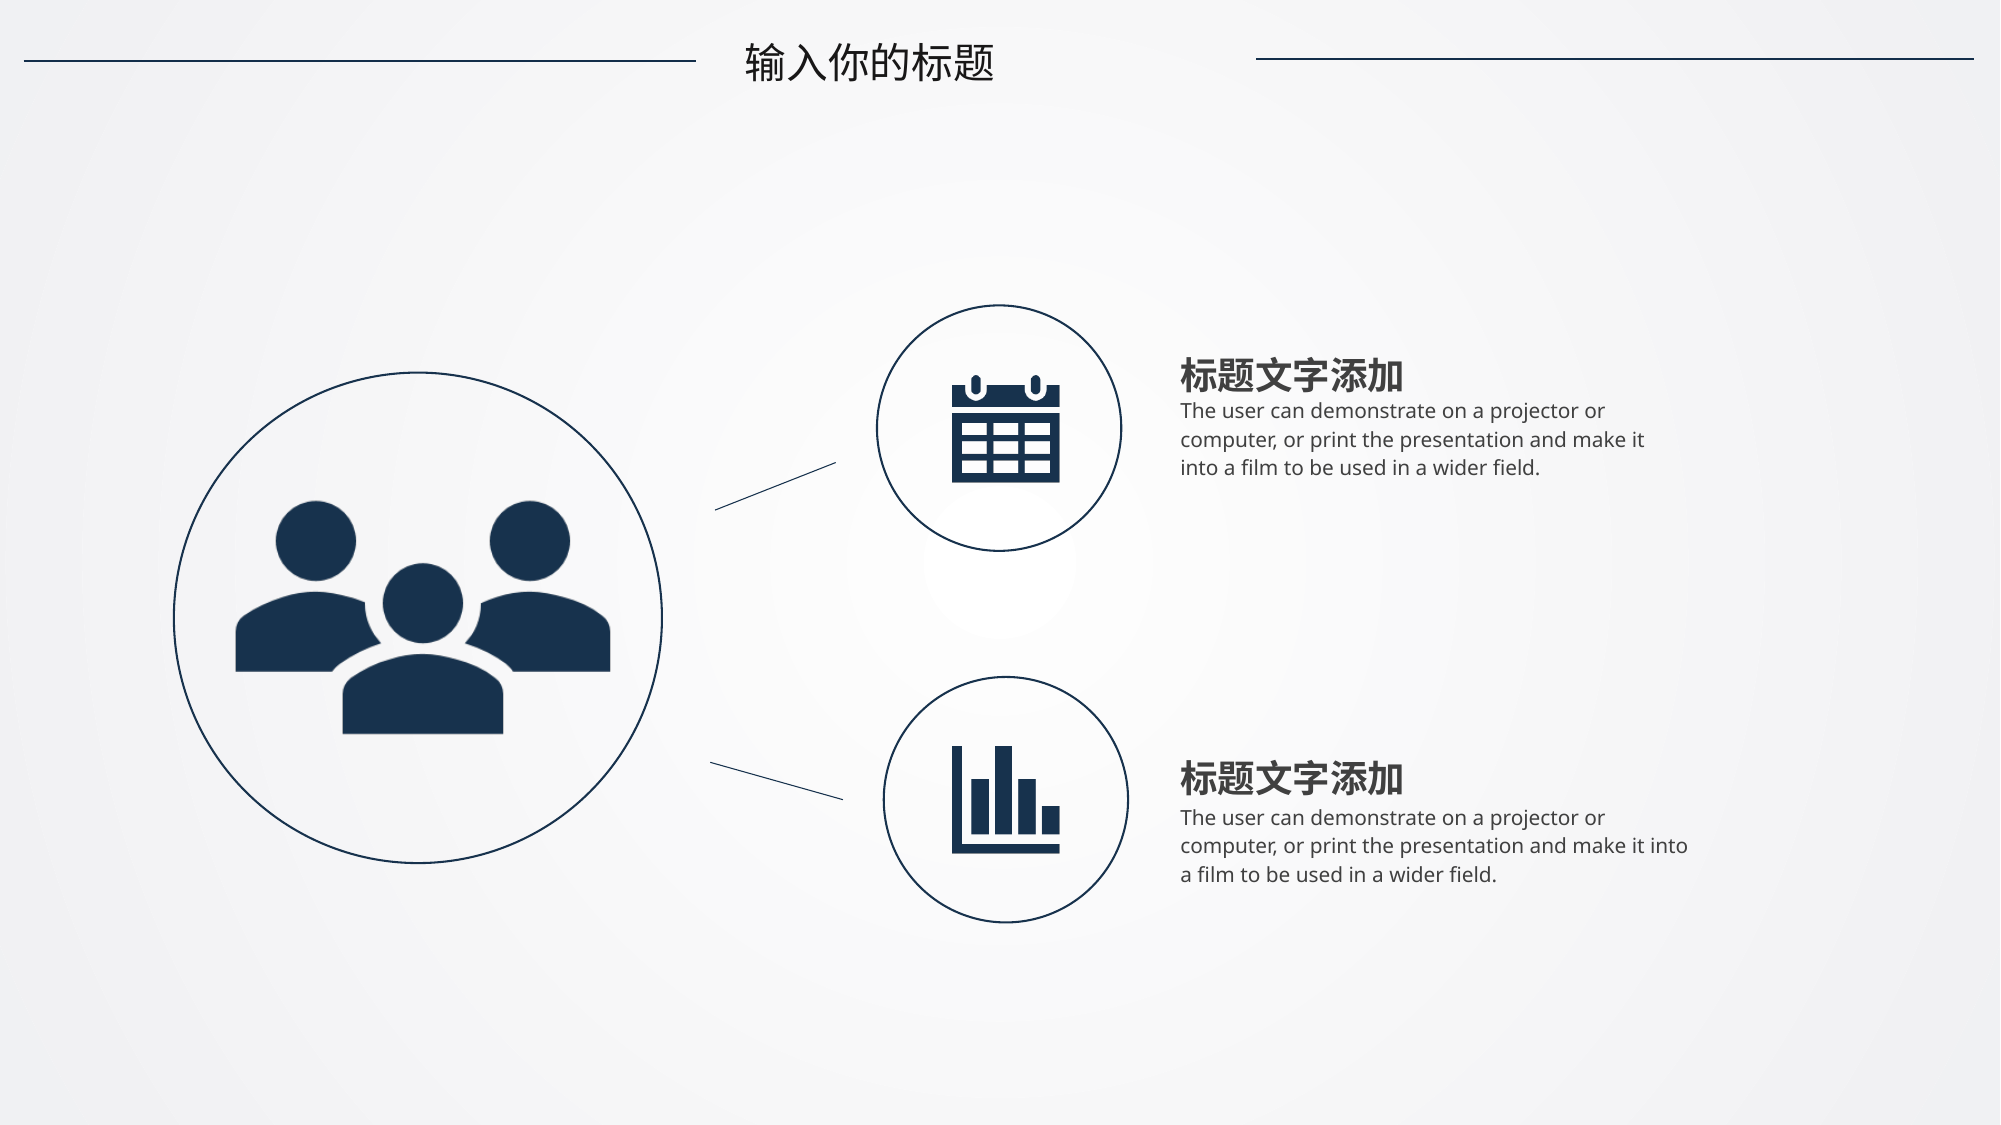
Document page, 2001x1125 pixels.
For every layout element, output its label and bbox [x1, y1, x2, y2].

text_box [710, 762, 843, 800]
text_box [1165, 335, 1691, 489]
text_box [715, 462, 836, 511]
text_box [883, 676, 1129, 923]
text_box [876, 305, 1122, 551]
text_box [1165, 738, 1715, 896]
text_box [23, 36, 1974, 88]
text_box [173, 372, 662, 864]
